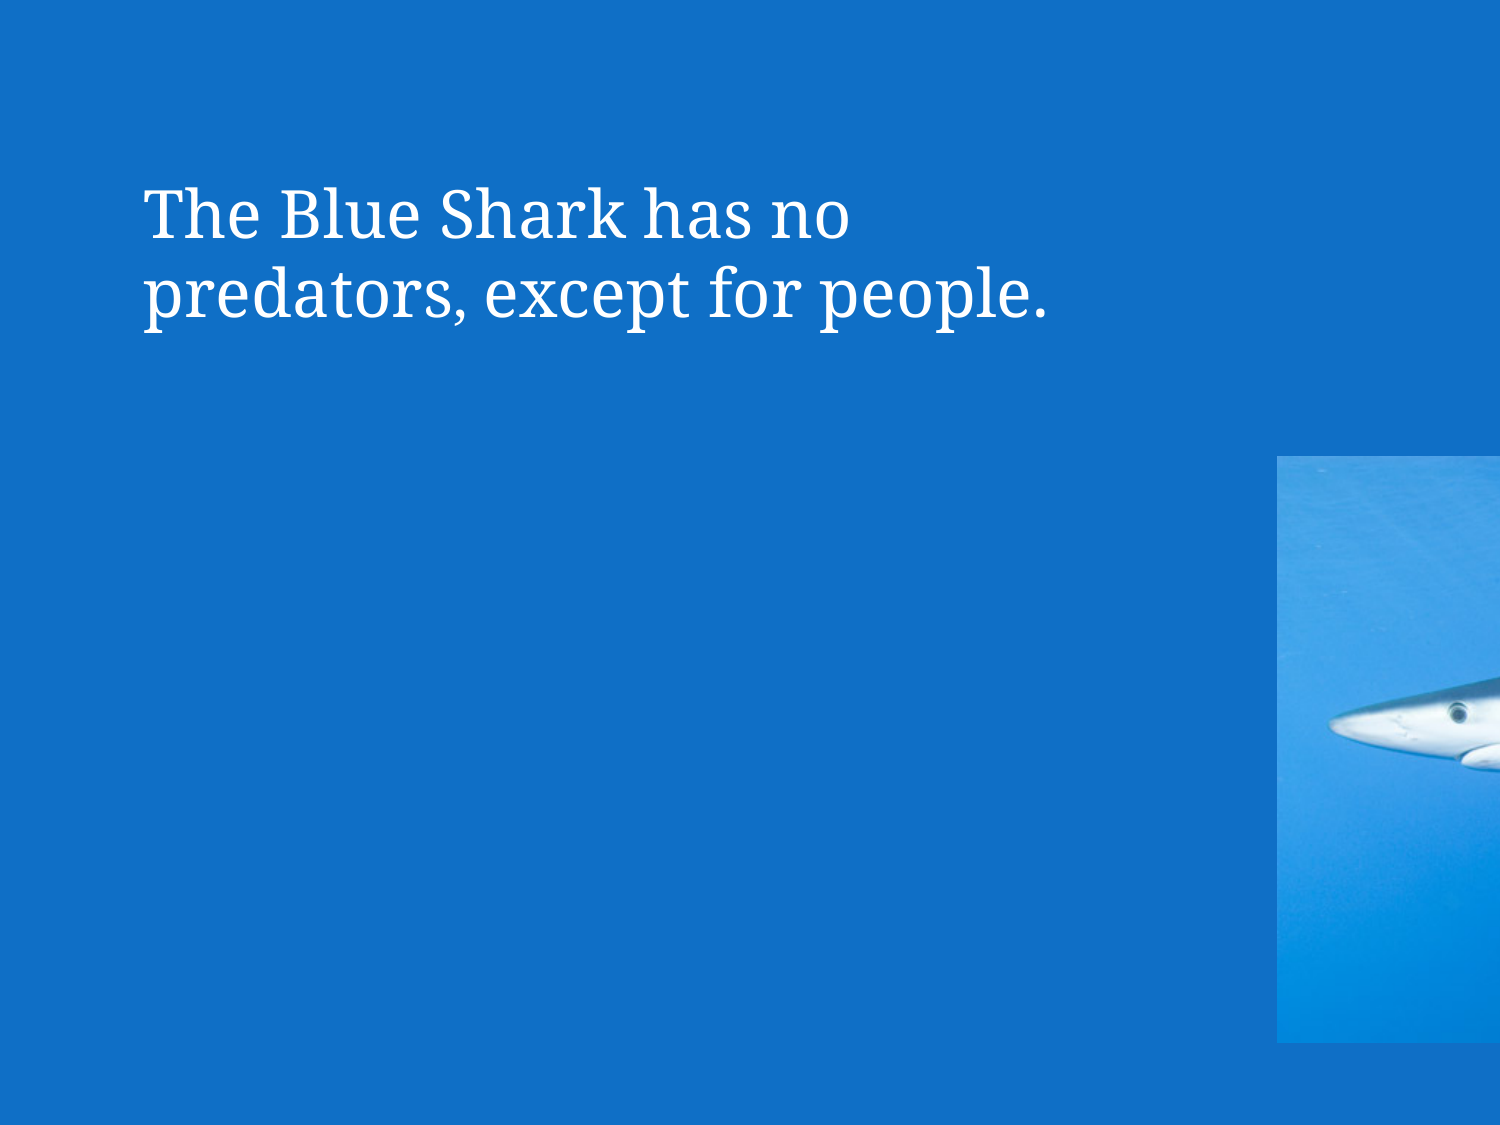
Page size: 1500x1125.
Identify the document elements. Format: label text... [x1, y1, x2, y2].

picture [1277, 456, 1500, 1044]
text_box The Blue Shark has no predators, except for people. [128, 163, 1090, 339]
